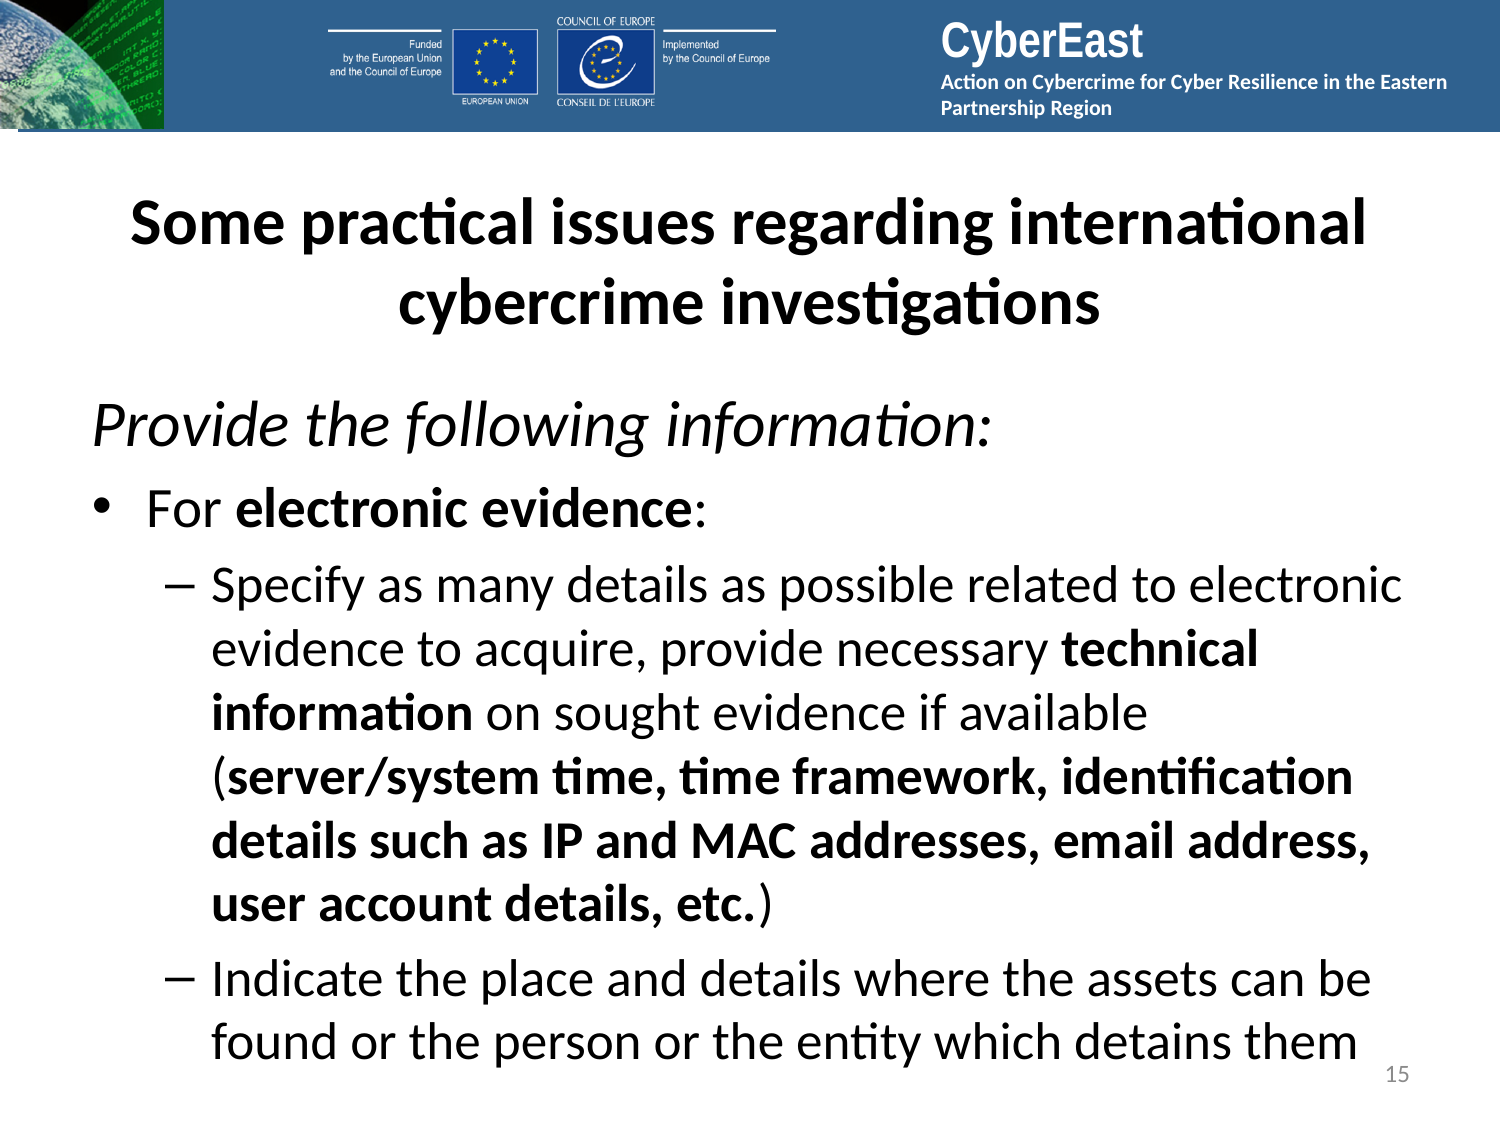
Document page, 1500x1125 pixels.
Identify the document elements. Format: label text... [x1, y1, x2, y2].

list Provide the following information: For electronic evidence: Specify as many details as possible related to electronic evidence to acquire, provide necessary technical information on sought evidence if available (server/system time, time framework, identification details such as IP and MAC addresses, email address, user account details, etc.) Indicate the place and details where the assets can be found or the person or the entity which detains them [76, 373, 1427, 1084]
slide_number 15 [1074, 1042, 1425, 1103]
title Some practical issues regarding international cybercrime investigations [75, 164, 1425, 352]
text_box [0, 0, 1500, 132]
